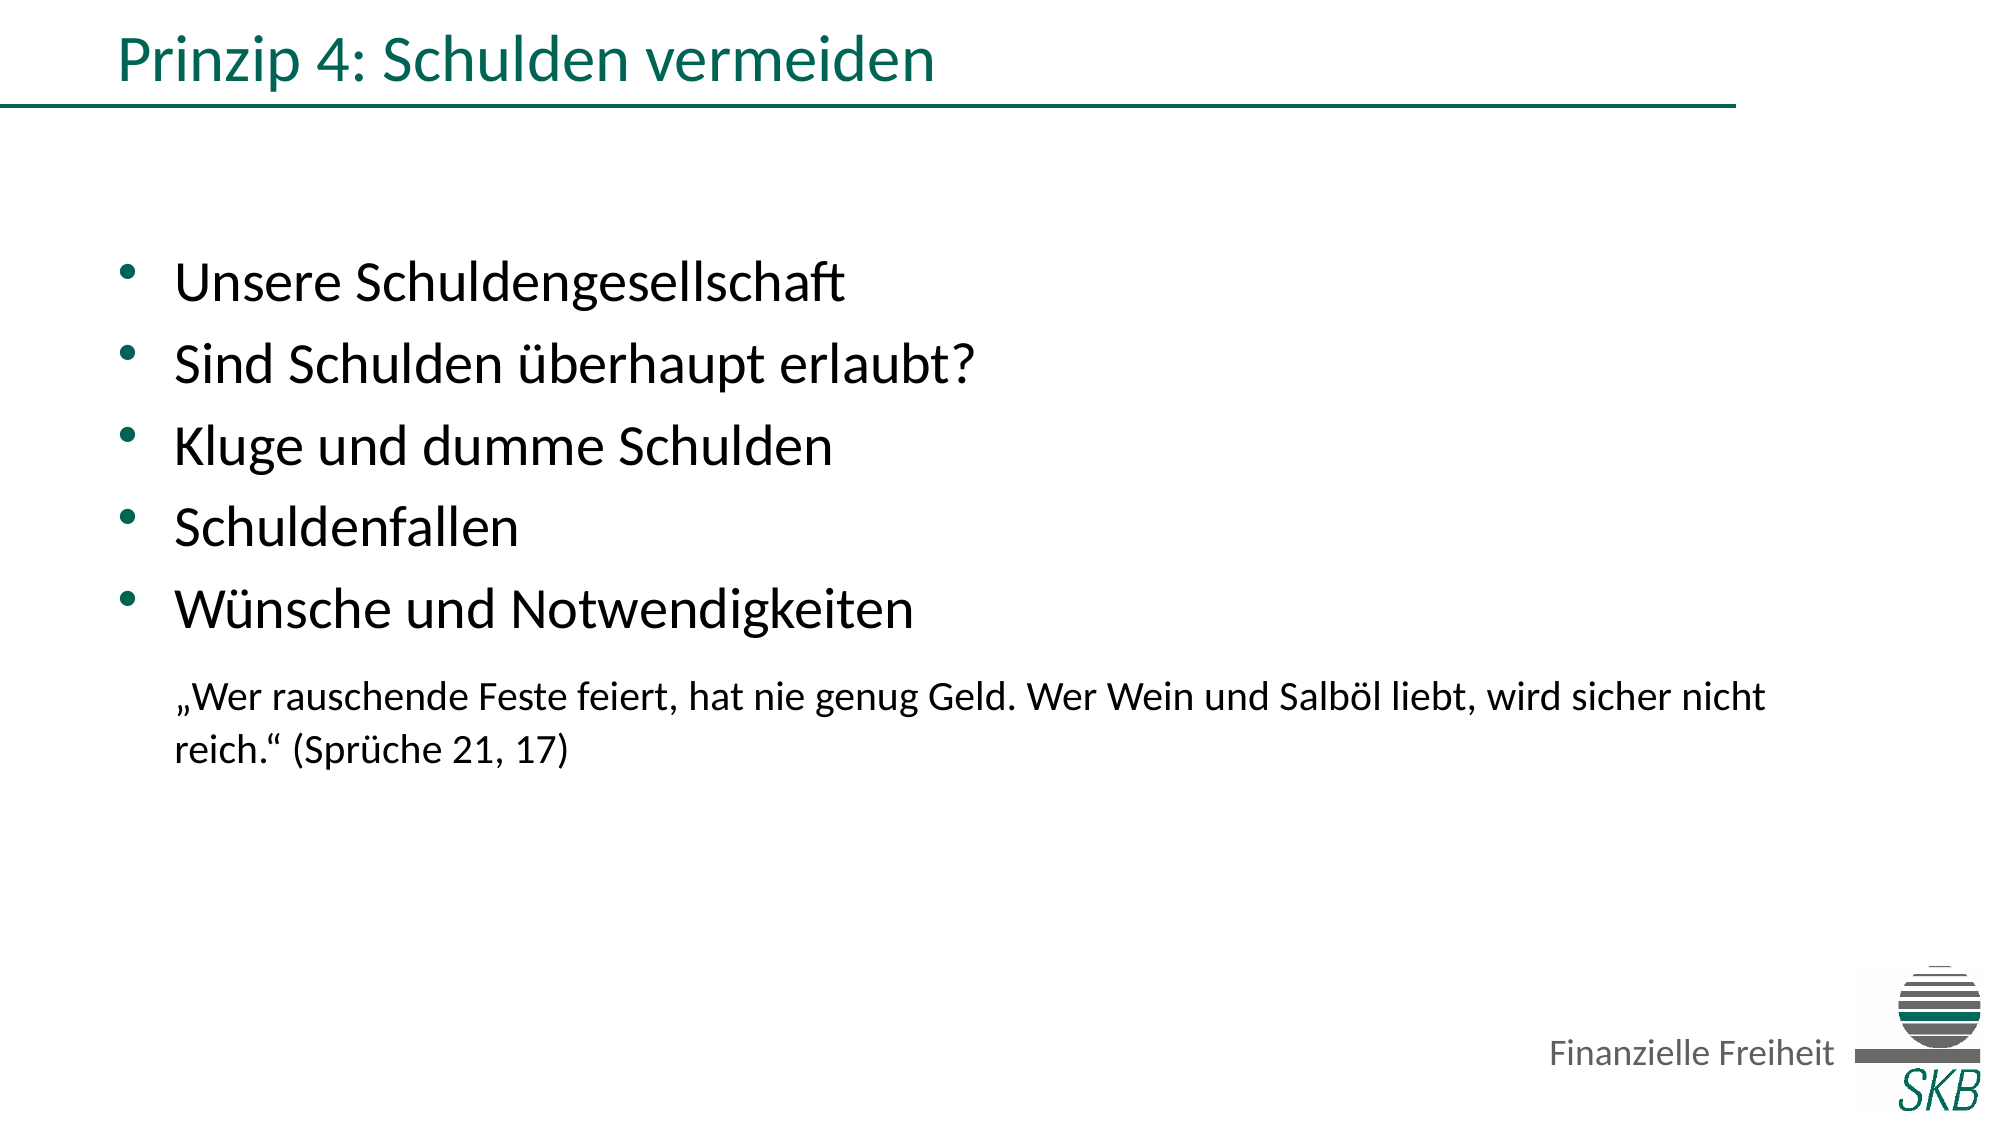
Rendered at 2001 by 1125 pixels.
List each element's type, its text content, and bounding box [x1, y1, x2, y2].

list Unsere Schuldengesellschaft Sind Schulden überhaupt erlaubt? Kluge und dumme Schulden Schuldenfallen Wünsche und Notwendigkeiten „Wer rauschende Feste feiert, hat nie genug Geld. Wer Wein und Salböl liebt, wird sicher nicht reich.“ (Sprüche 21, 17) [117, 243, 1792, 944]
text_box Prinzip 4: Schulden vermeiden [102, 7, 1300, 80]
picture [1855, 966, 1981, 1111]
